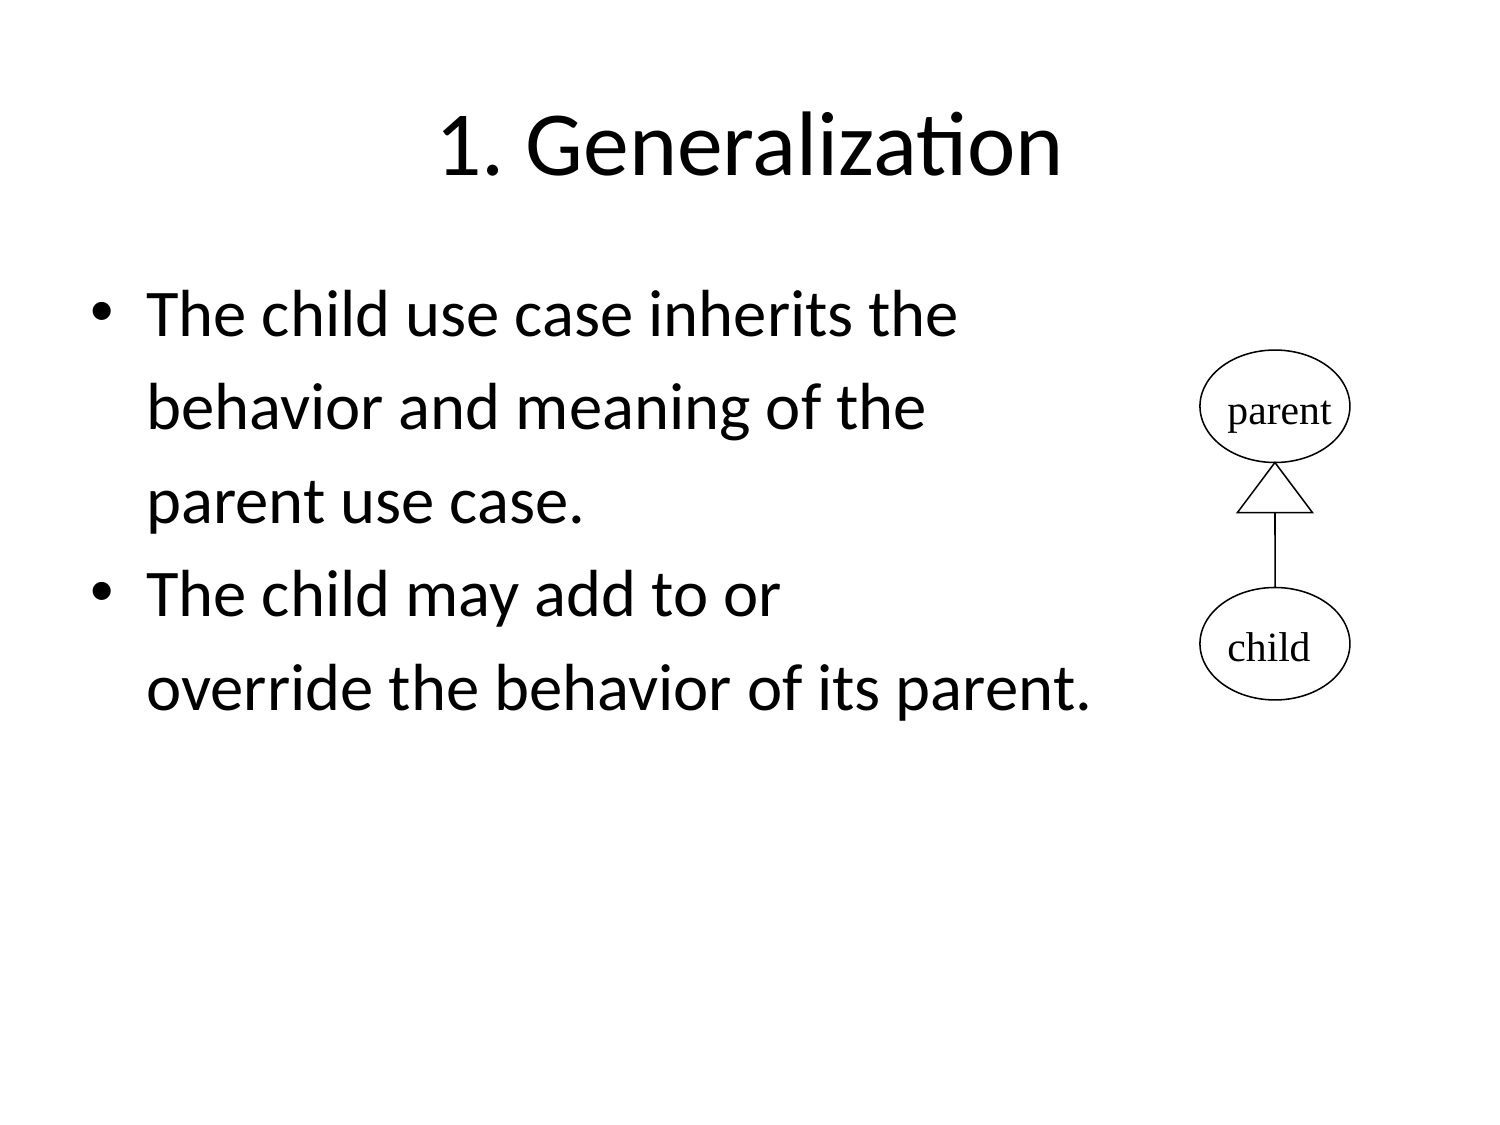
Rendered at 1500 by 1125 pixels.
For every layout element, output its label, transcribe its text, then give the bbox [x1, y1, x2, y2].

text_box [1199, 349, 1351, 701]
list The child use case inherits the behavior and meaning of the parent use case. The child may add to or override the behavior of its parent. [75, 262, 1425, 1005]
title 1. Generalization [75, 45, 1425, 233]
